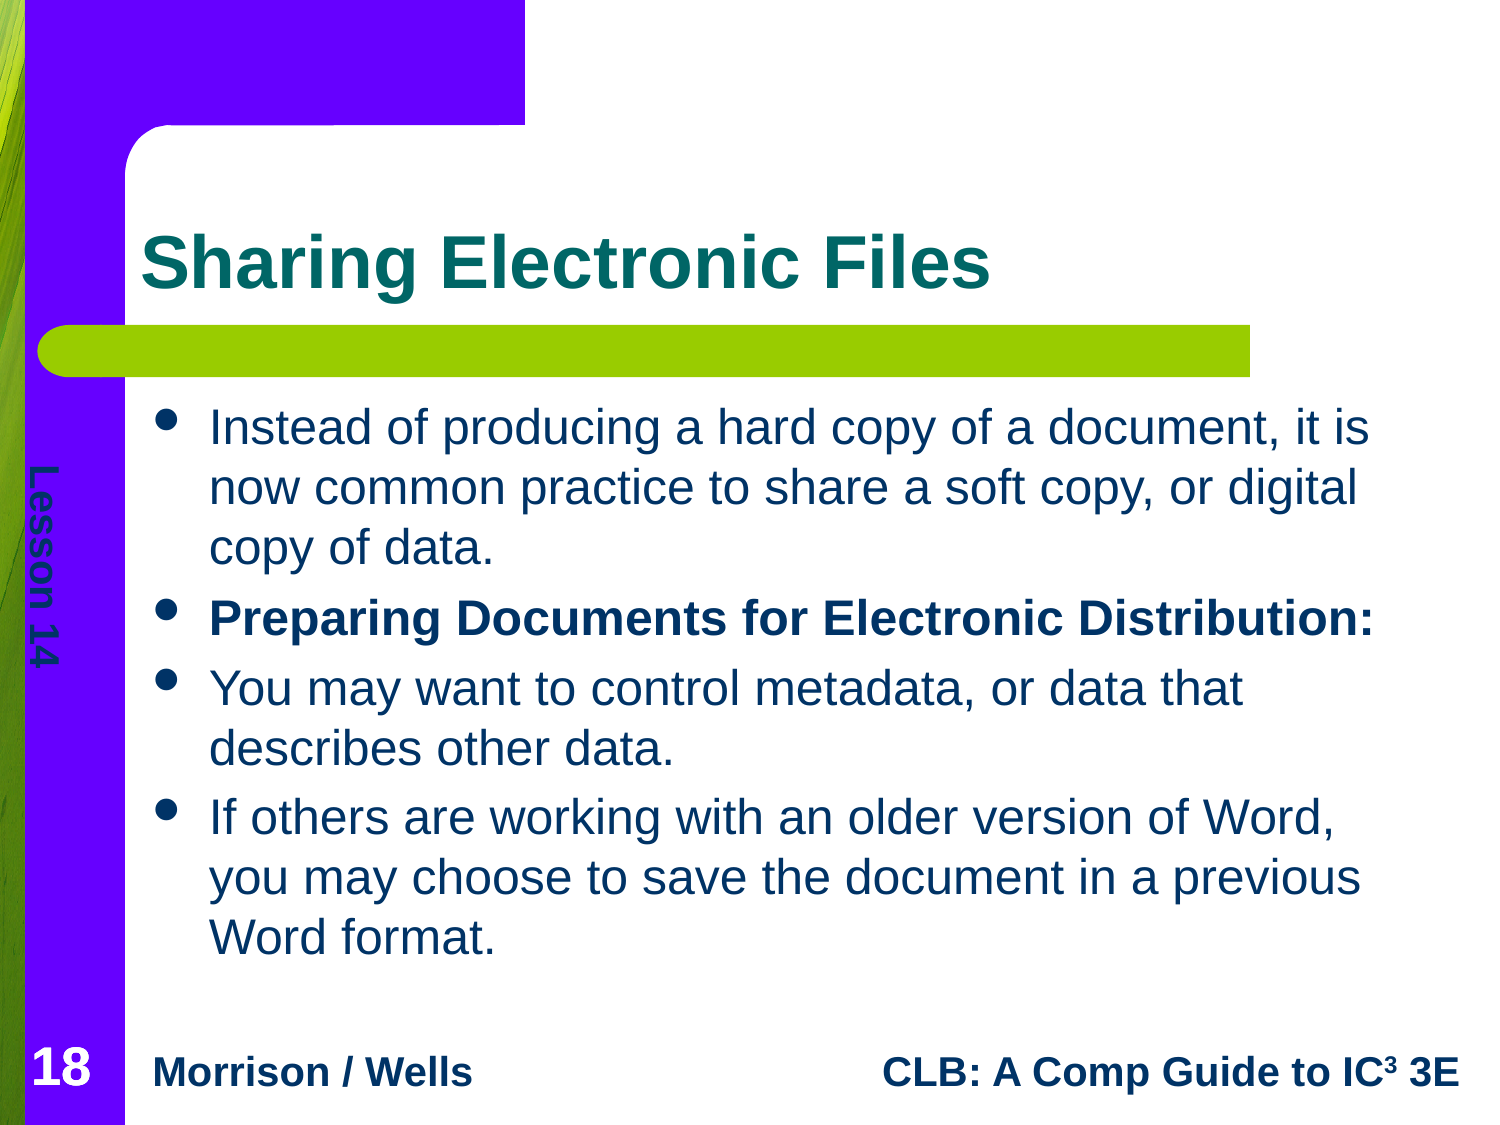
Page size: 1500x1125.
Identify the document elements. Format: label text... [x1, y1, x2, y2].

picture [0, 0, 25, 1125]
title Sharing Electronic Files [124, 124, 1426, 313]
text_box 18 [13, 1023, 111, 1105]
list Instead of producing a hard copy of a document, it is now common practice to share a soft copy, or digital copy of data. Preparing Documents for Electronic Distribution: You may want to control metadata, or data that describes other data. If others are working with an older version of Word, you may choose to save the document in a previous Word format. [137, 387, 1400, 1013]
